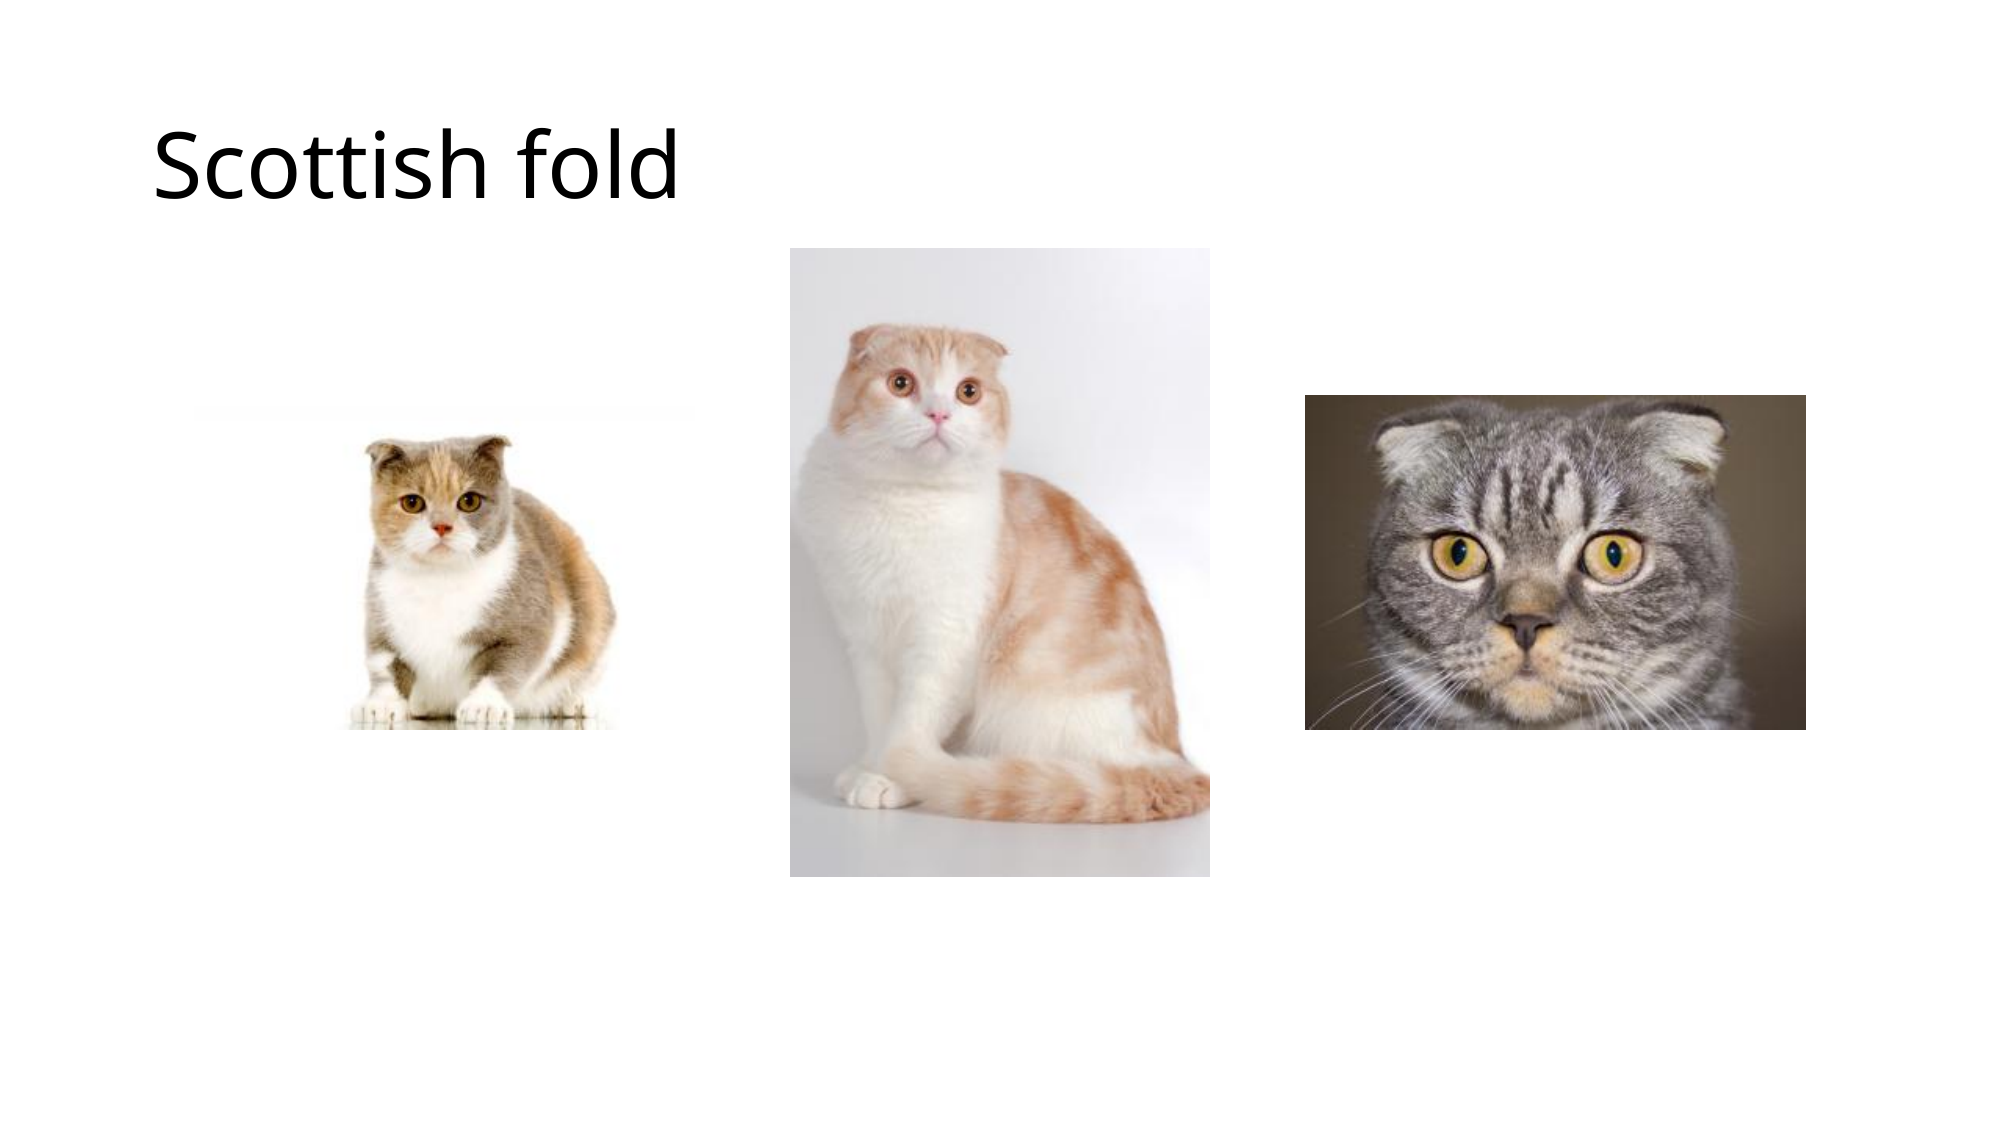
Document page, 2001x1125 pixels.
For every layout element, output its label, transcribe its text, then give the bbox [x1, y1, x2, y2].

picture [1305, 395, 1806, 730]
picture [790, 248, 1210, 877]
picture [194, 395, 695, 730]
title Scottish fold [137, 59, 1863, 278]
